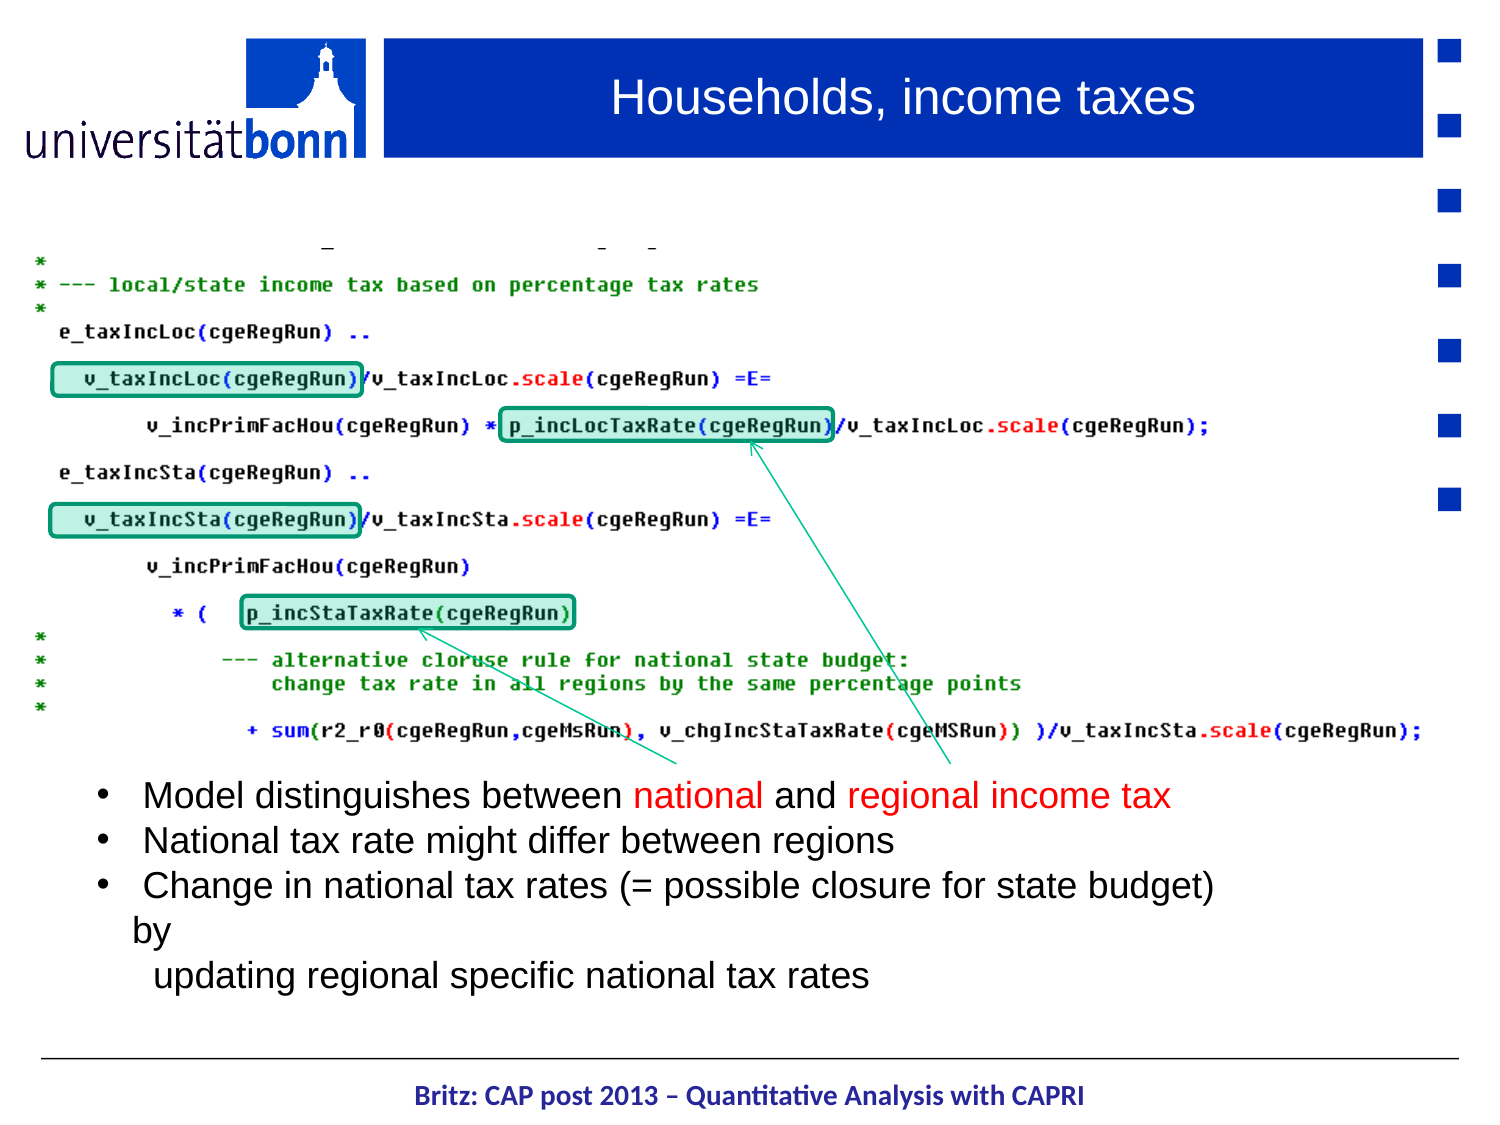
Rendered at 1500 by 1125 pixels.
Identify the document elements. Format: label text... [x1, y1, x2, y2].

title Households, income taxes [383, 38, 1424, 158]
picture [24, 36, 368, 160]
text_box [749, 440, 951, 765]
footer Britz: CAP post 2013 – Quantitative Analysis with CAPRI [40, 1070, 1460, 1107]
picture [26, 248, 1438, 765]
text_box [417, 627, 677, 765]
text_box Model distinguishes between national and regional income tax National tax rate might differ between regions Change in national tax rates (= possible closure for state budget) by updating regional specific national tax rates [81, 772, 1271, 1004]
